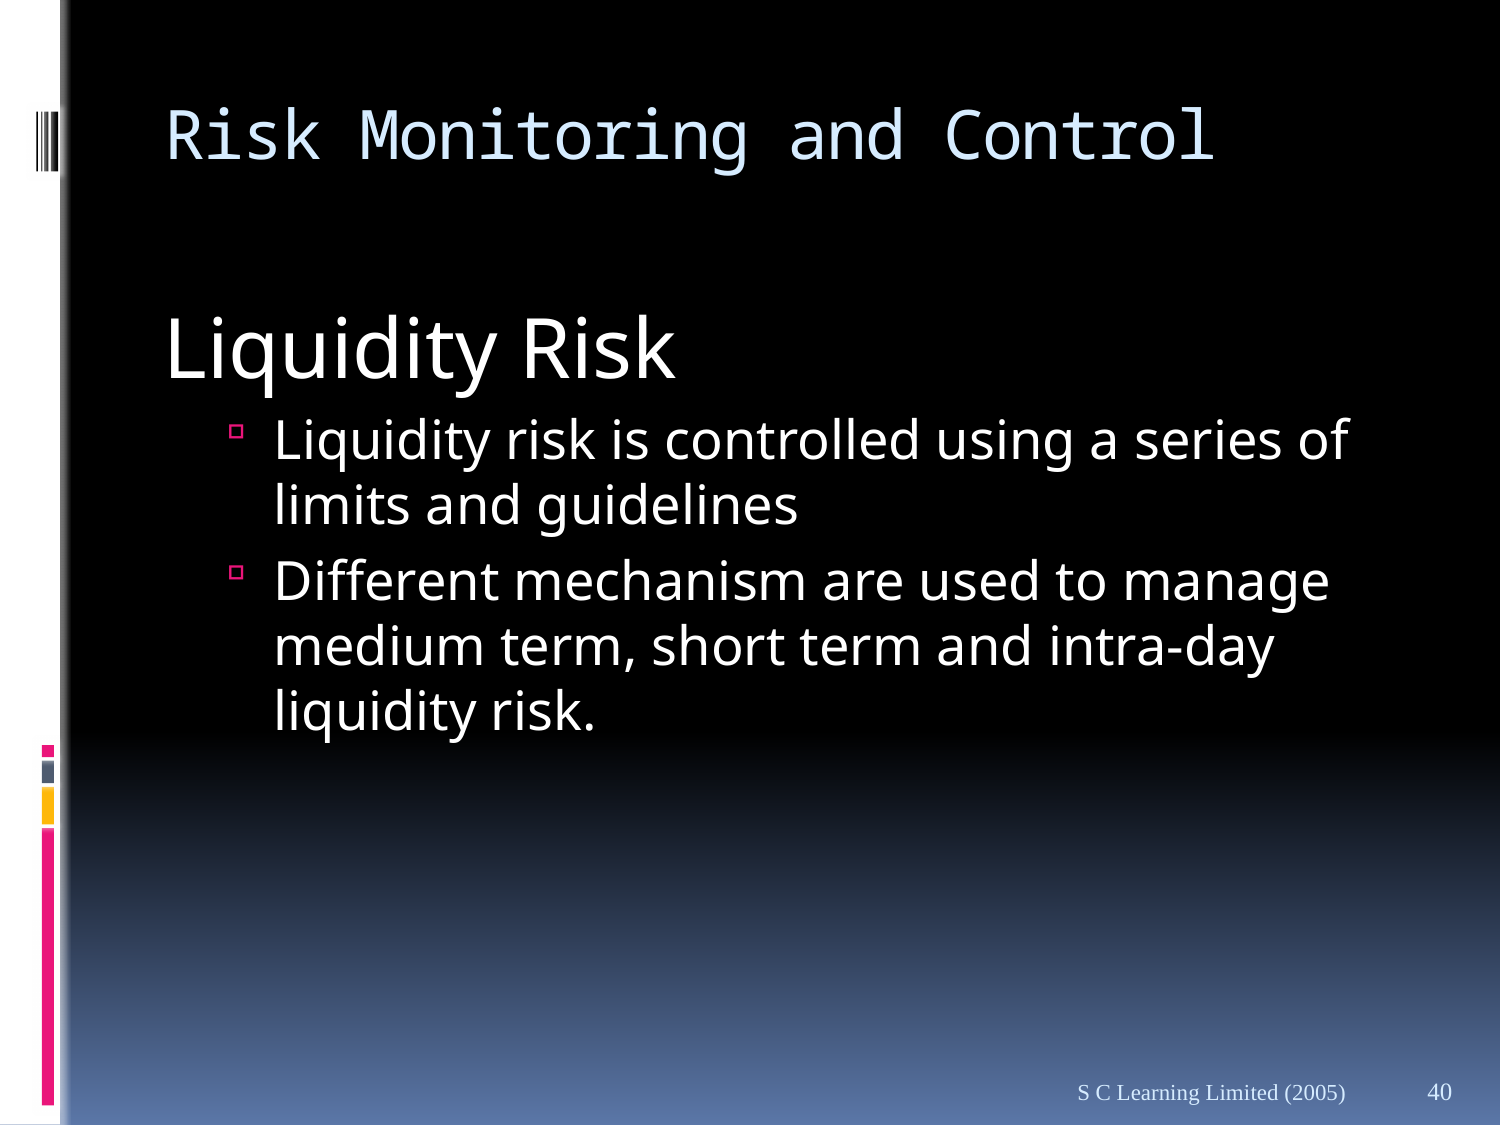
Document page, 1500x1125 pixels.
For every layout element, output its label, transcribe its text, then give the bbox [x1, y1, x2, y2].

list Liquidity Risk Liquidity risk is controlled using a series of limits and guidelines Different mechanism are used to manage medium term, short term and intra-day liquidity risk. [137, 287, 1413, 929]
title Risk Monitoring and Control [150, 83, 1425, 234]
slide_number 40 [1412, 1052, 1488, 1113]
slide_number S C Learning Limited (2005) [1062, 1052, 1412, 1113]
